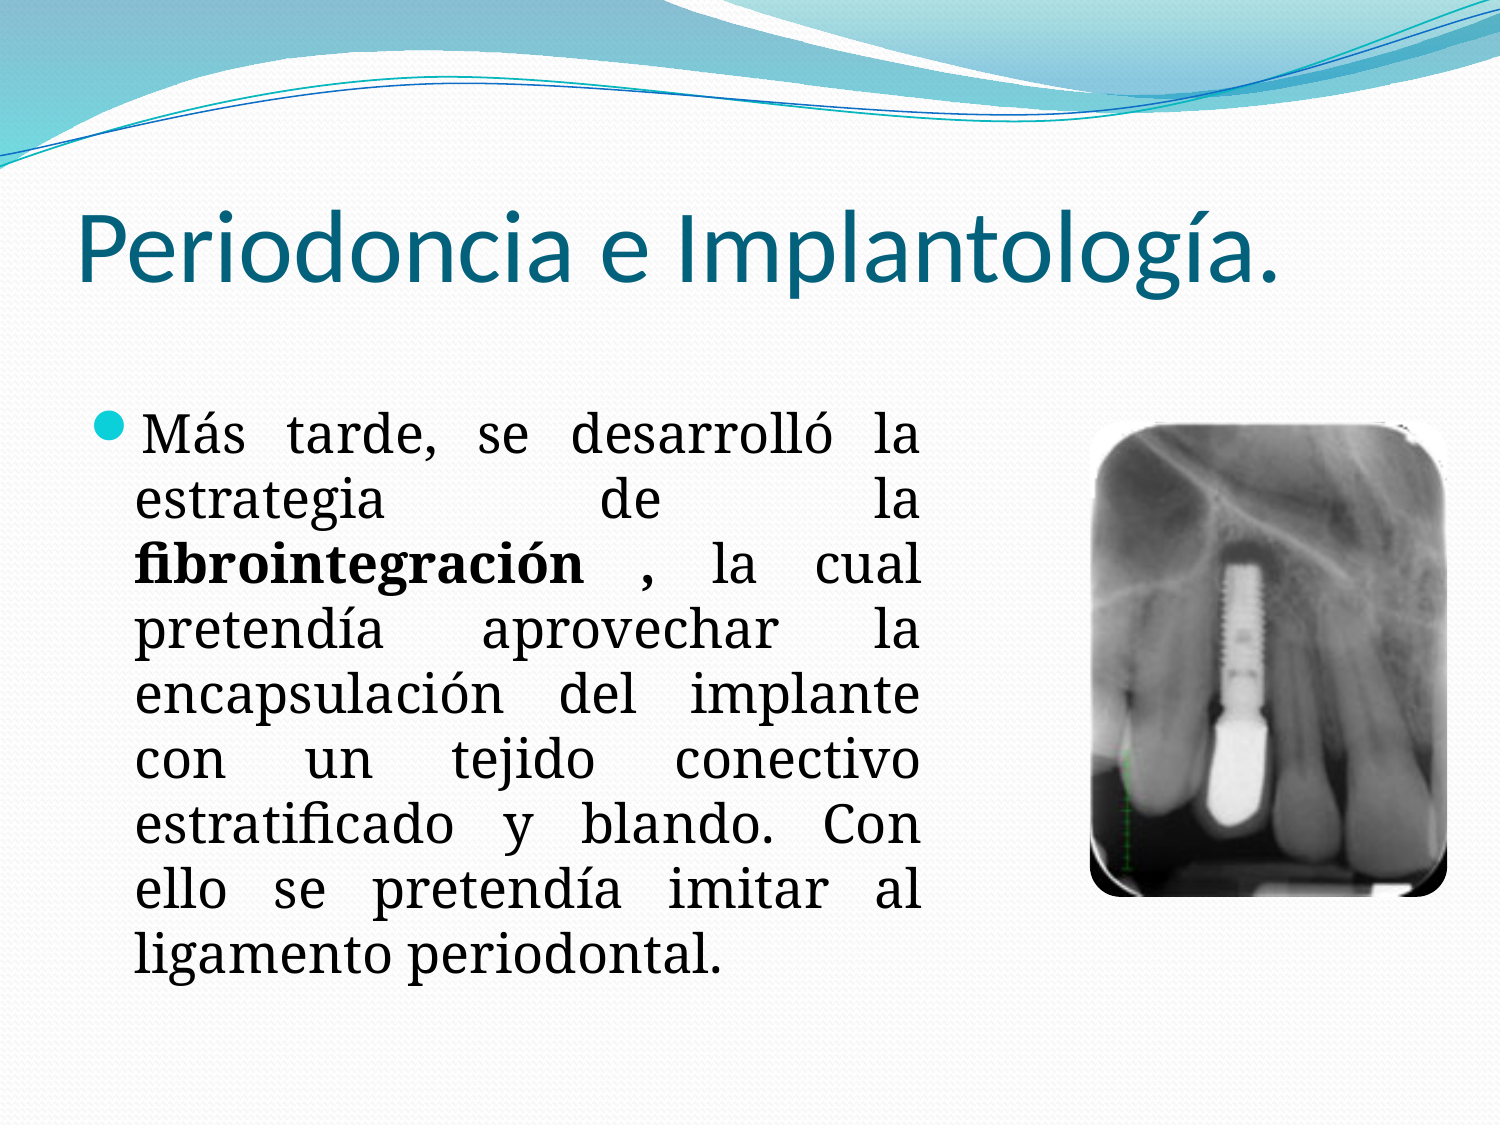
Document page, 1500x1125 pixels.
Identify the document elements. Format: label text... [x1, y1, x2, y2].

list Más tarde, se desarrolló la estrategia de la fibrointegración , la cual pretendía aprovechar la encapsulación del implante con un tejido conectivo estratificado y blando. Con ello se pretendía imitar al ligamento periodontal. [75, 316, 938, 1038]
picture [1089, 421, 1448, 898]
title Periodoncia e Implantología. [75, 115, 1425, 303]
